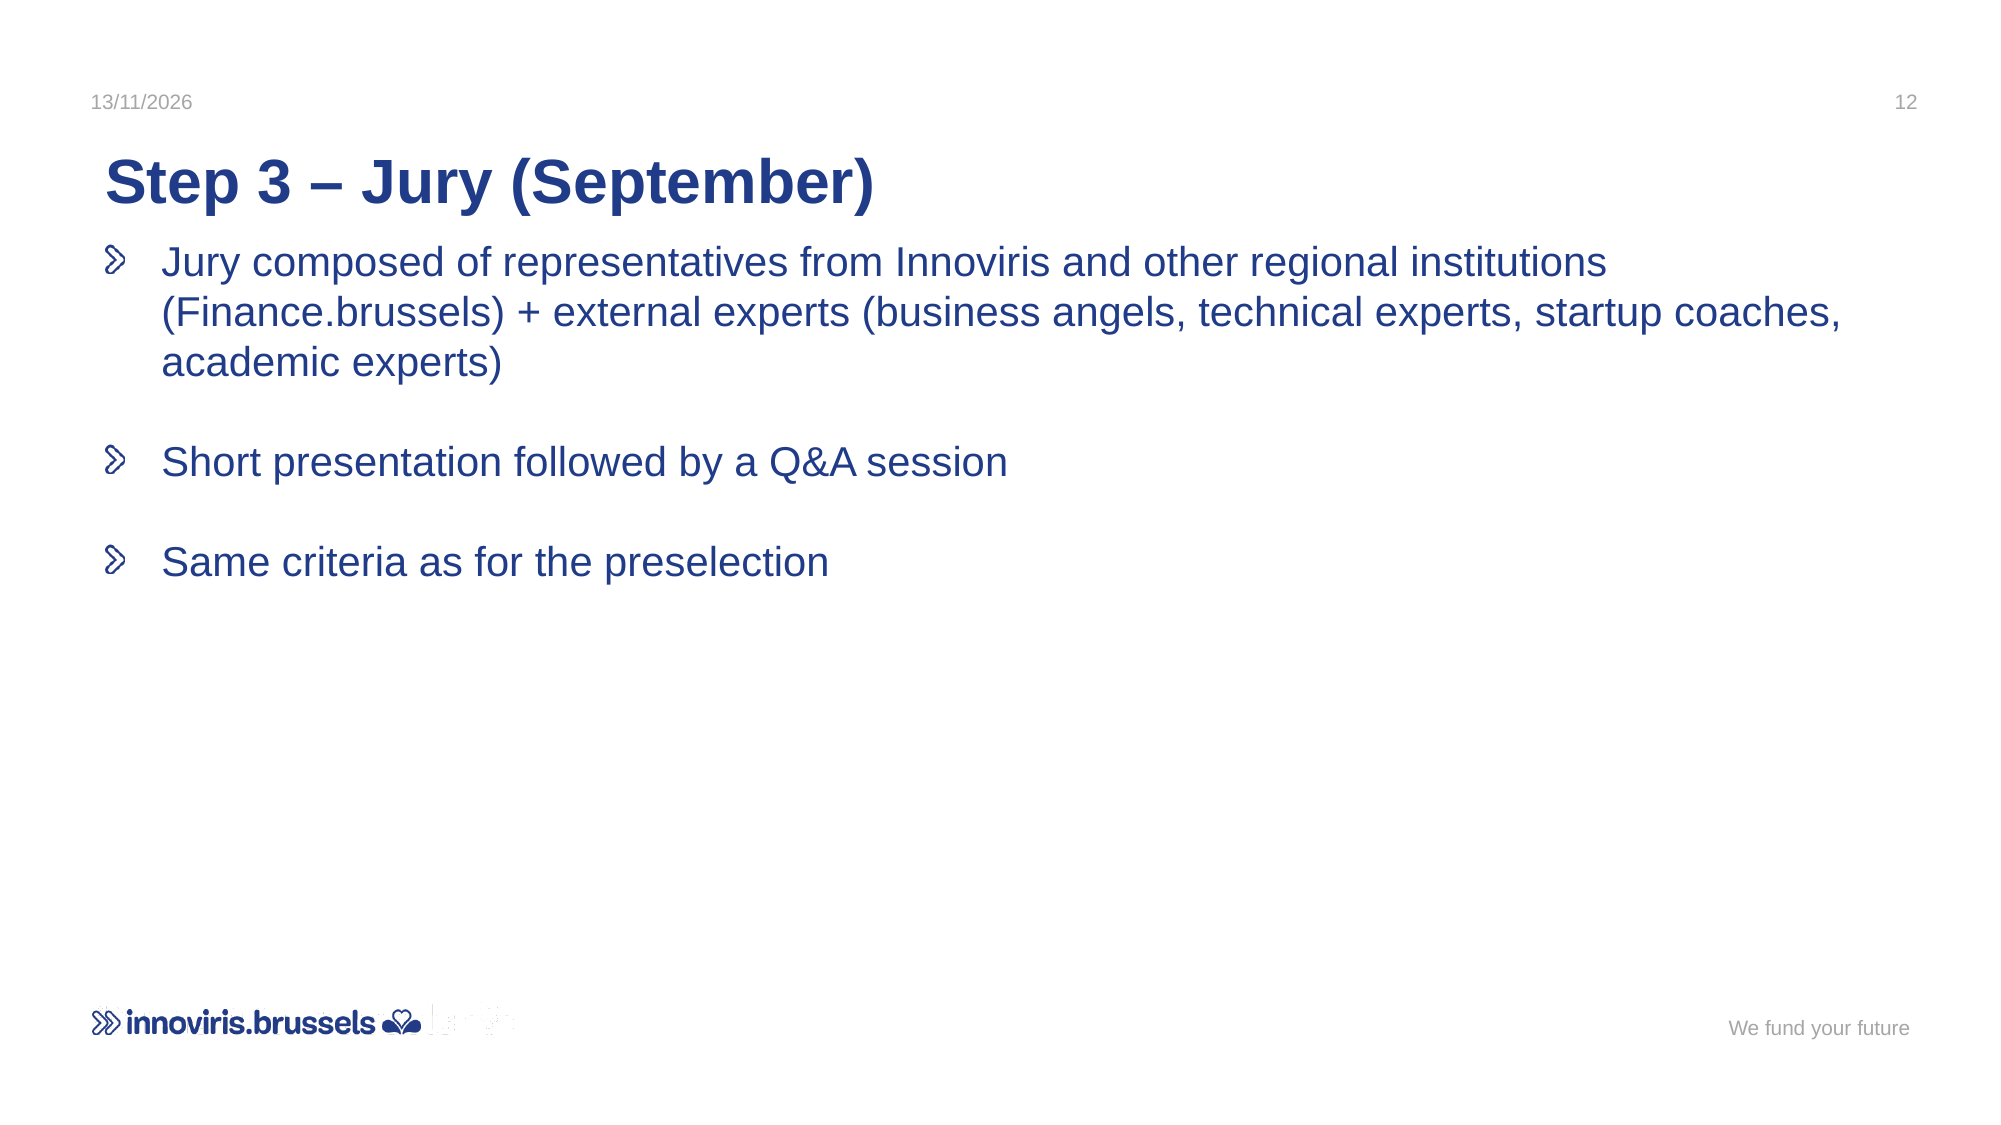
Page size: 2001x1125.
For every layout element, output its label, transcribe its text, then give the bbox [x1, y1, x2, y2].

picture [105, 444, 125, 474]
footer We fund your future [1250, 996, 1926, 1057]
picture [105, 244, 125, 274]
picture [105, 544, 125, 574]
picture [90, 1002, 514, 1035]
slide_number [75, 70, 526, 131]
list Step 3 – Jury (September) [90, 133, 1910, 225]
slide_number 12 [1482, 70, 1933, 131]
list Jury composed of representatives from Innoviris and other regional institutions (Finance.brussels) + external experts (business angels, technical experts, startup coaches, academic experts) Short presentation followed by a Q&A session Same criteria as for the preselection [90, 226, 1910, 697]
